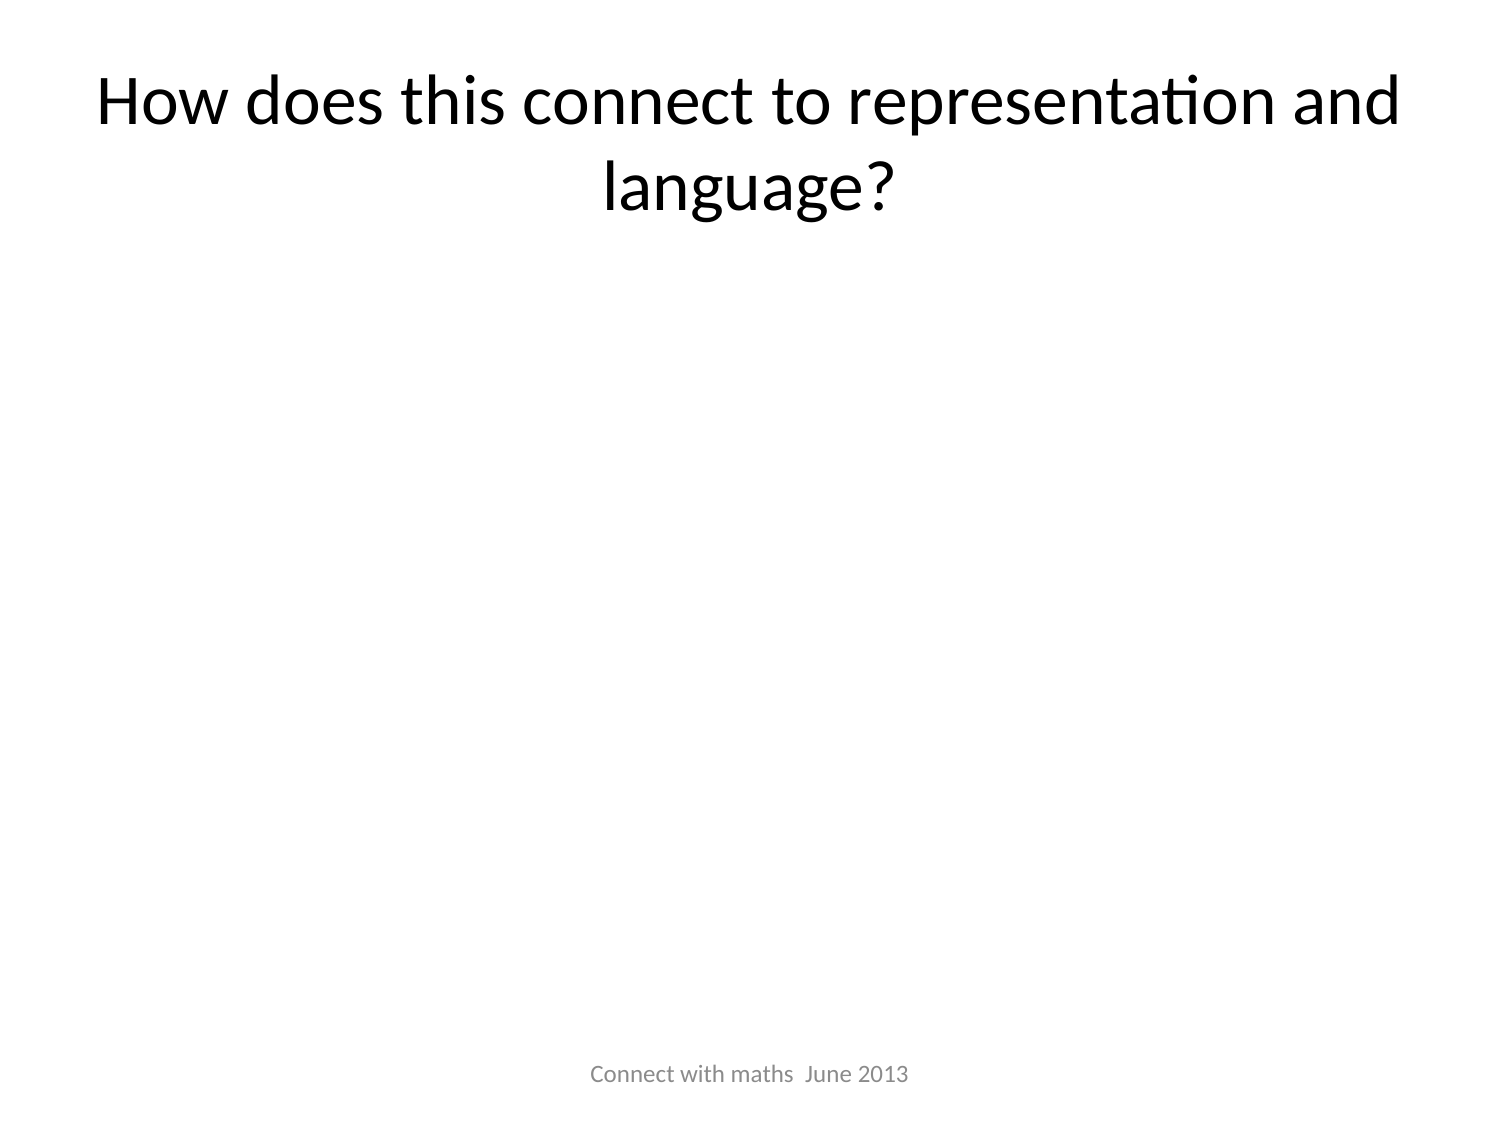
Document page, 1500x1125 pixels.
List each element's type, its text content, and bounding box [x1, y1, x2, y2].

footer Connect with maths June 2013 [512, 1042, 988, 1103]
title How does this connect to representation and language? [75, 45, 1425, 233]
